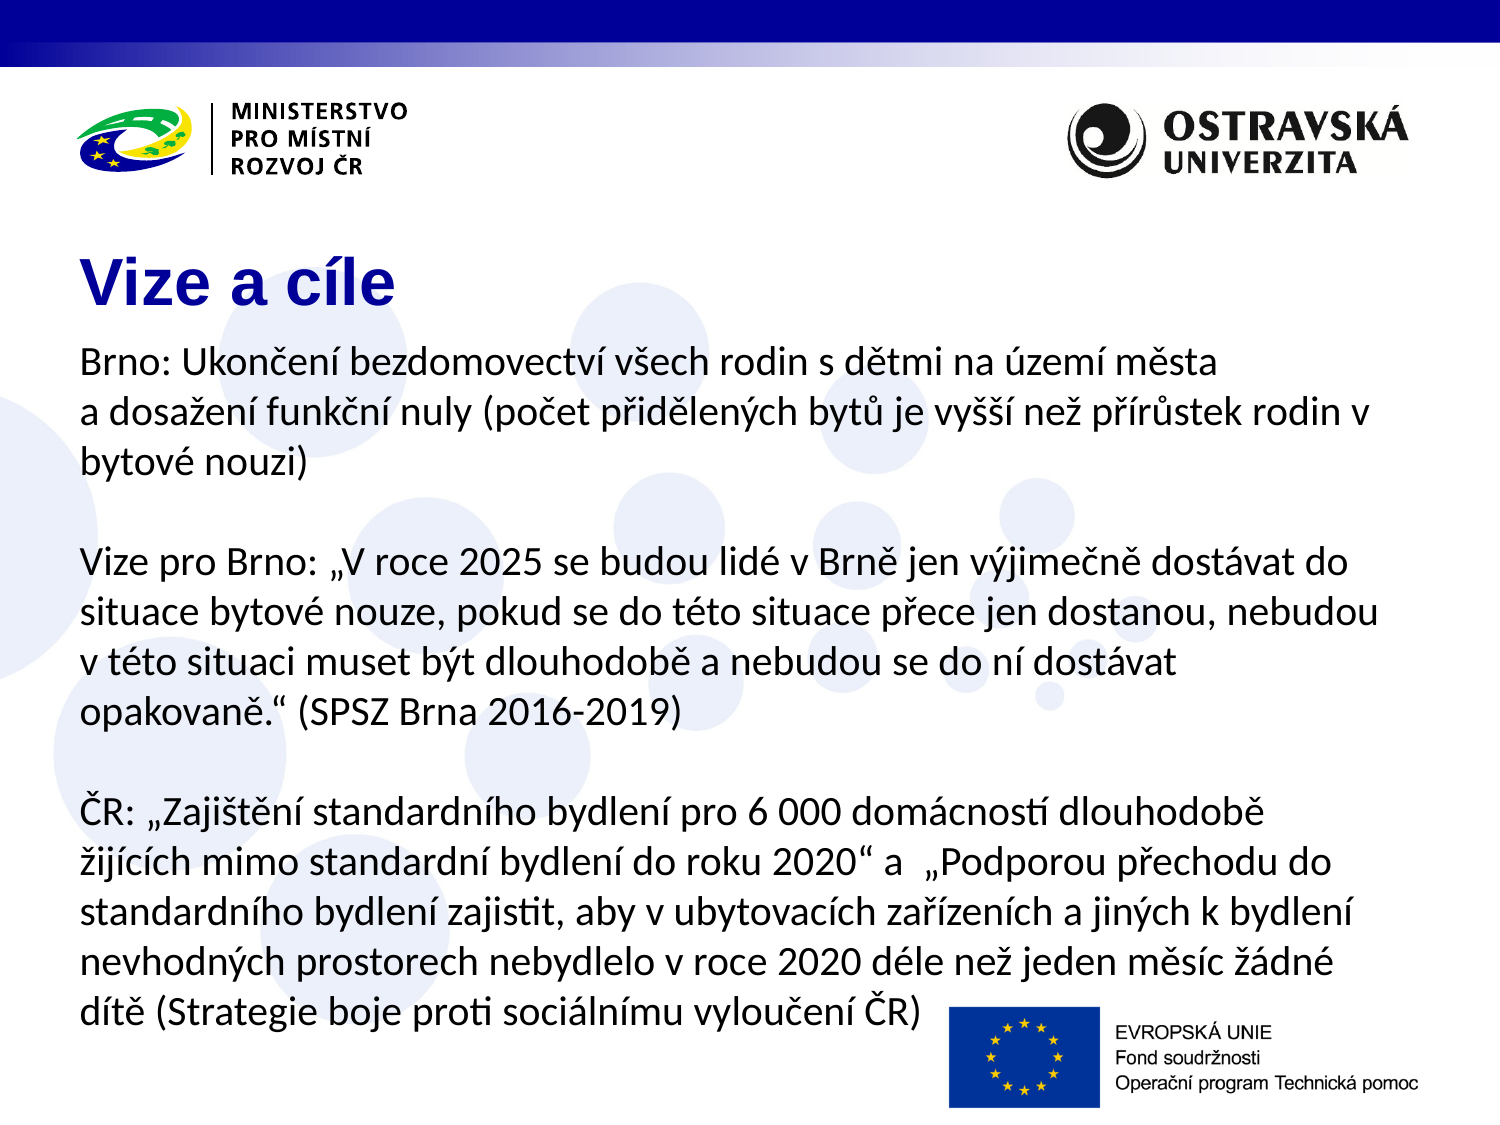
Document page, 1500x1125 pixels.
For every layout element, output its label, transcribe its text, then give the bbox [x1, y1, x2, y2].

text_box Brno: Ukončení bezdomovectví všech rodin s dětmi na území města a dosažení funkční nuly (počet přidělených bytů je vyšší než přírůstek rodin v bytové nouzi) Vize pro Brno: „V roce 2025 se budou lidé v Brně jen výjimečně dostávat do situace bytové nouze, pokud se do této situace přece jen dostanou, nebudou v této situaci muset být dlouhodobě a nebudou se do ní dostávat opakovaně.“ (SPSZ Brna 2016-2019) ČR: „Zajištění standardního bydlení pro 6 000 domácností dlouhodobě žijících mimo standardní bydlení do roku 2020“ a „Podporou přechodu do standardního bydlení zajistit, aby v ubytovacích zařízeních a jiných k bydlení nevhodných prostorech nebydlelo v roce 2020 déle než jeden měsíc žádné dítě (Strategie boje proti sociálnímu vyloučení ČR) [64, 326, 1400, 1092]
title Vize a cíle [64, 231, 1425, 315]
picture [0, 267, 1158, 1024]
picture [915, 973, 1452, 1125]
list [1053, 89, 1426, 197]
